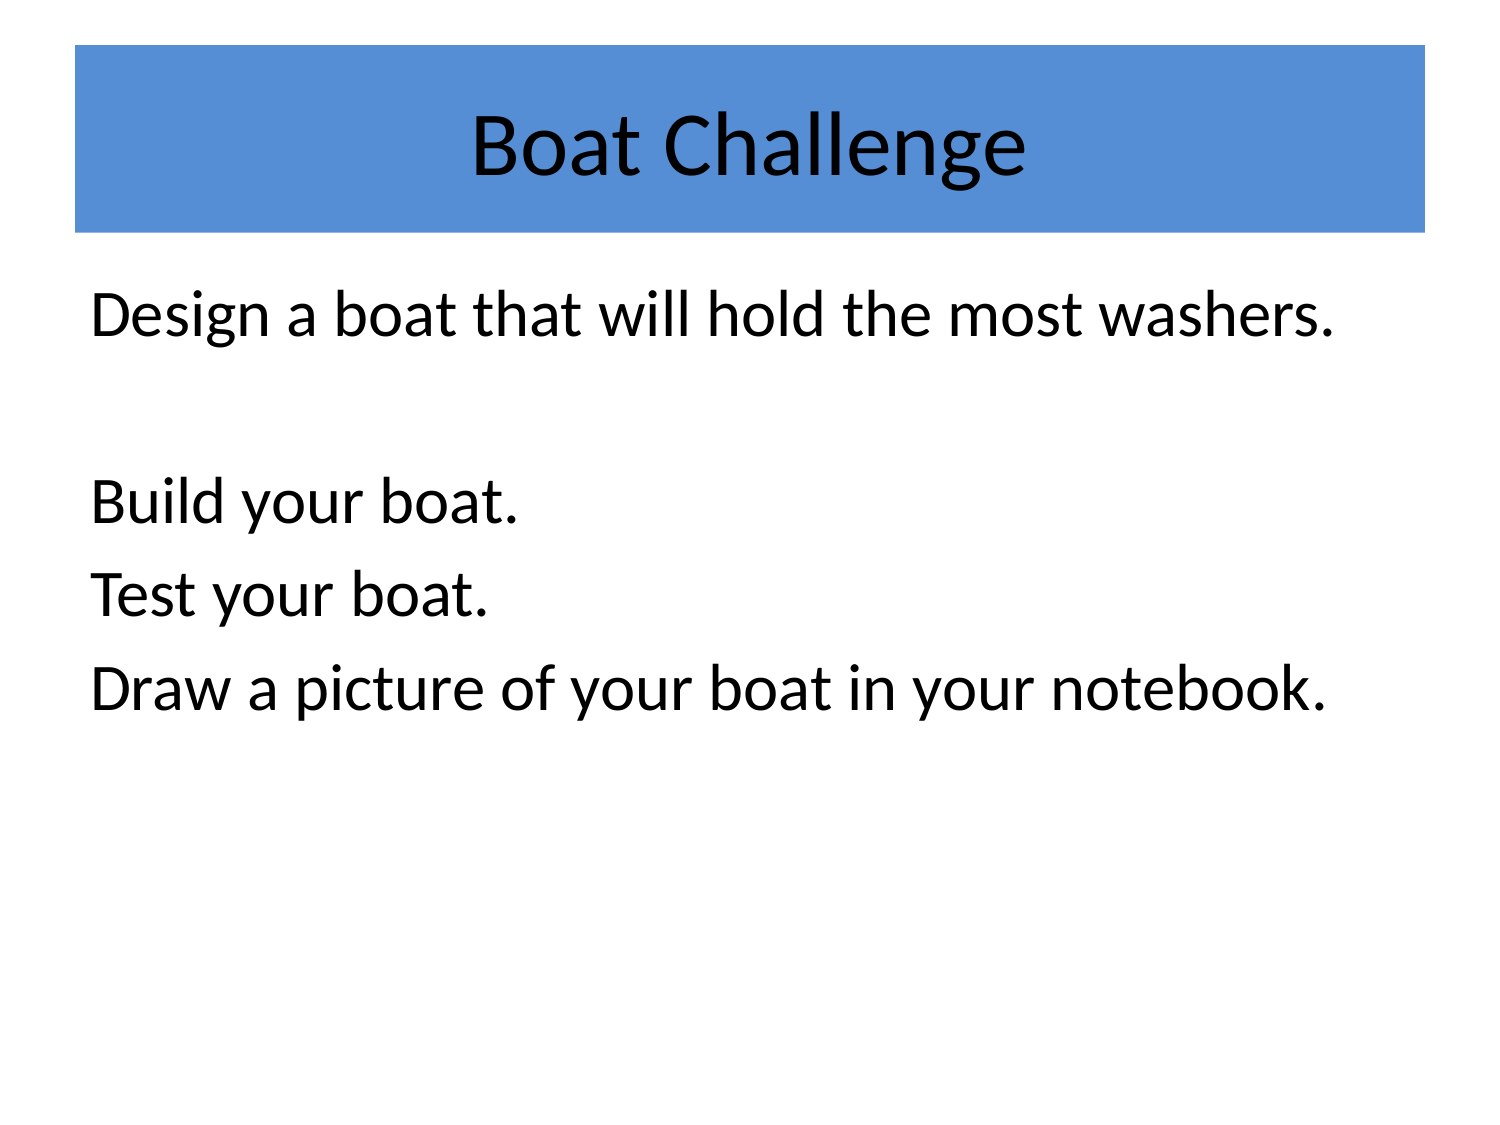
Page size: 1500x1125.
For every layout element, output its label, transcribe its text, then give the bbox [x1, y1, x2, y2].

list Design a boat that will hold the most washers. Build your boat. Test your boat. Draw a picture of your boat in your notebook. [75, 262, 1425, 1005]
title Boat Challenge [75, 45, 1425, 233]
